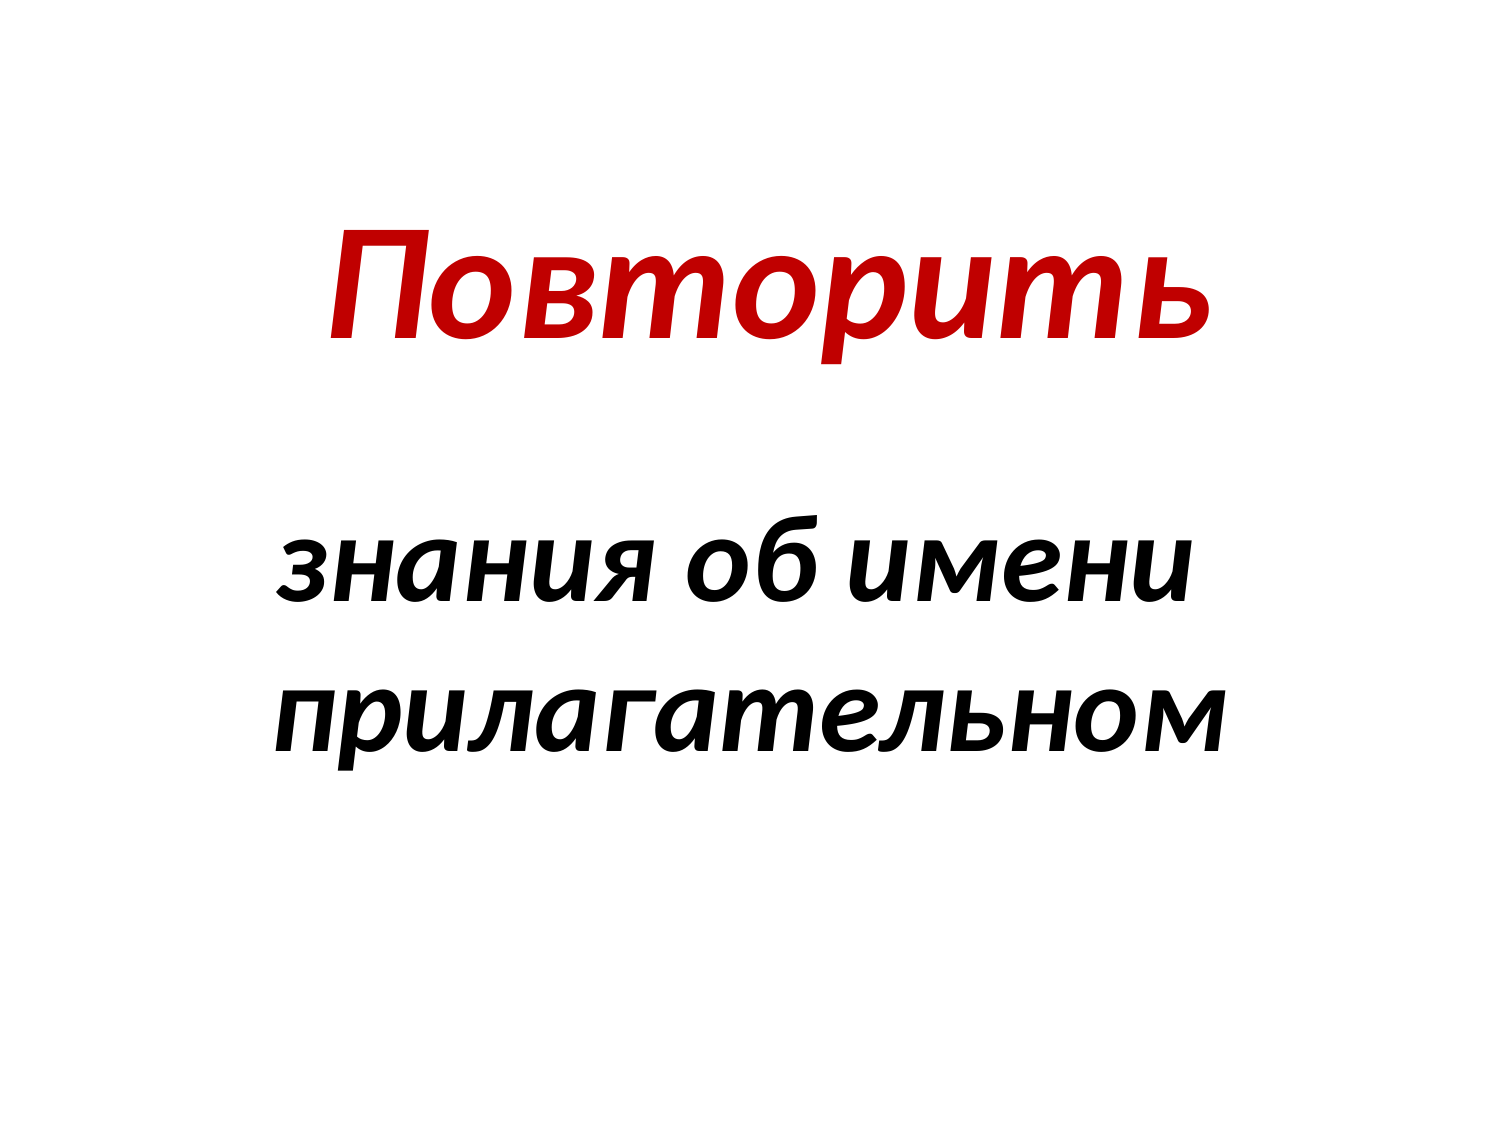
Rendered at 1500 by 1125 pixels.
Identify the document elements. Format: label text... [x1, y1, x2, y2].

text_box знания об имени прилагательном [105, 468, 1395, 784]
text_box Повторить [308, 163, 1229, 379]
